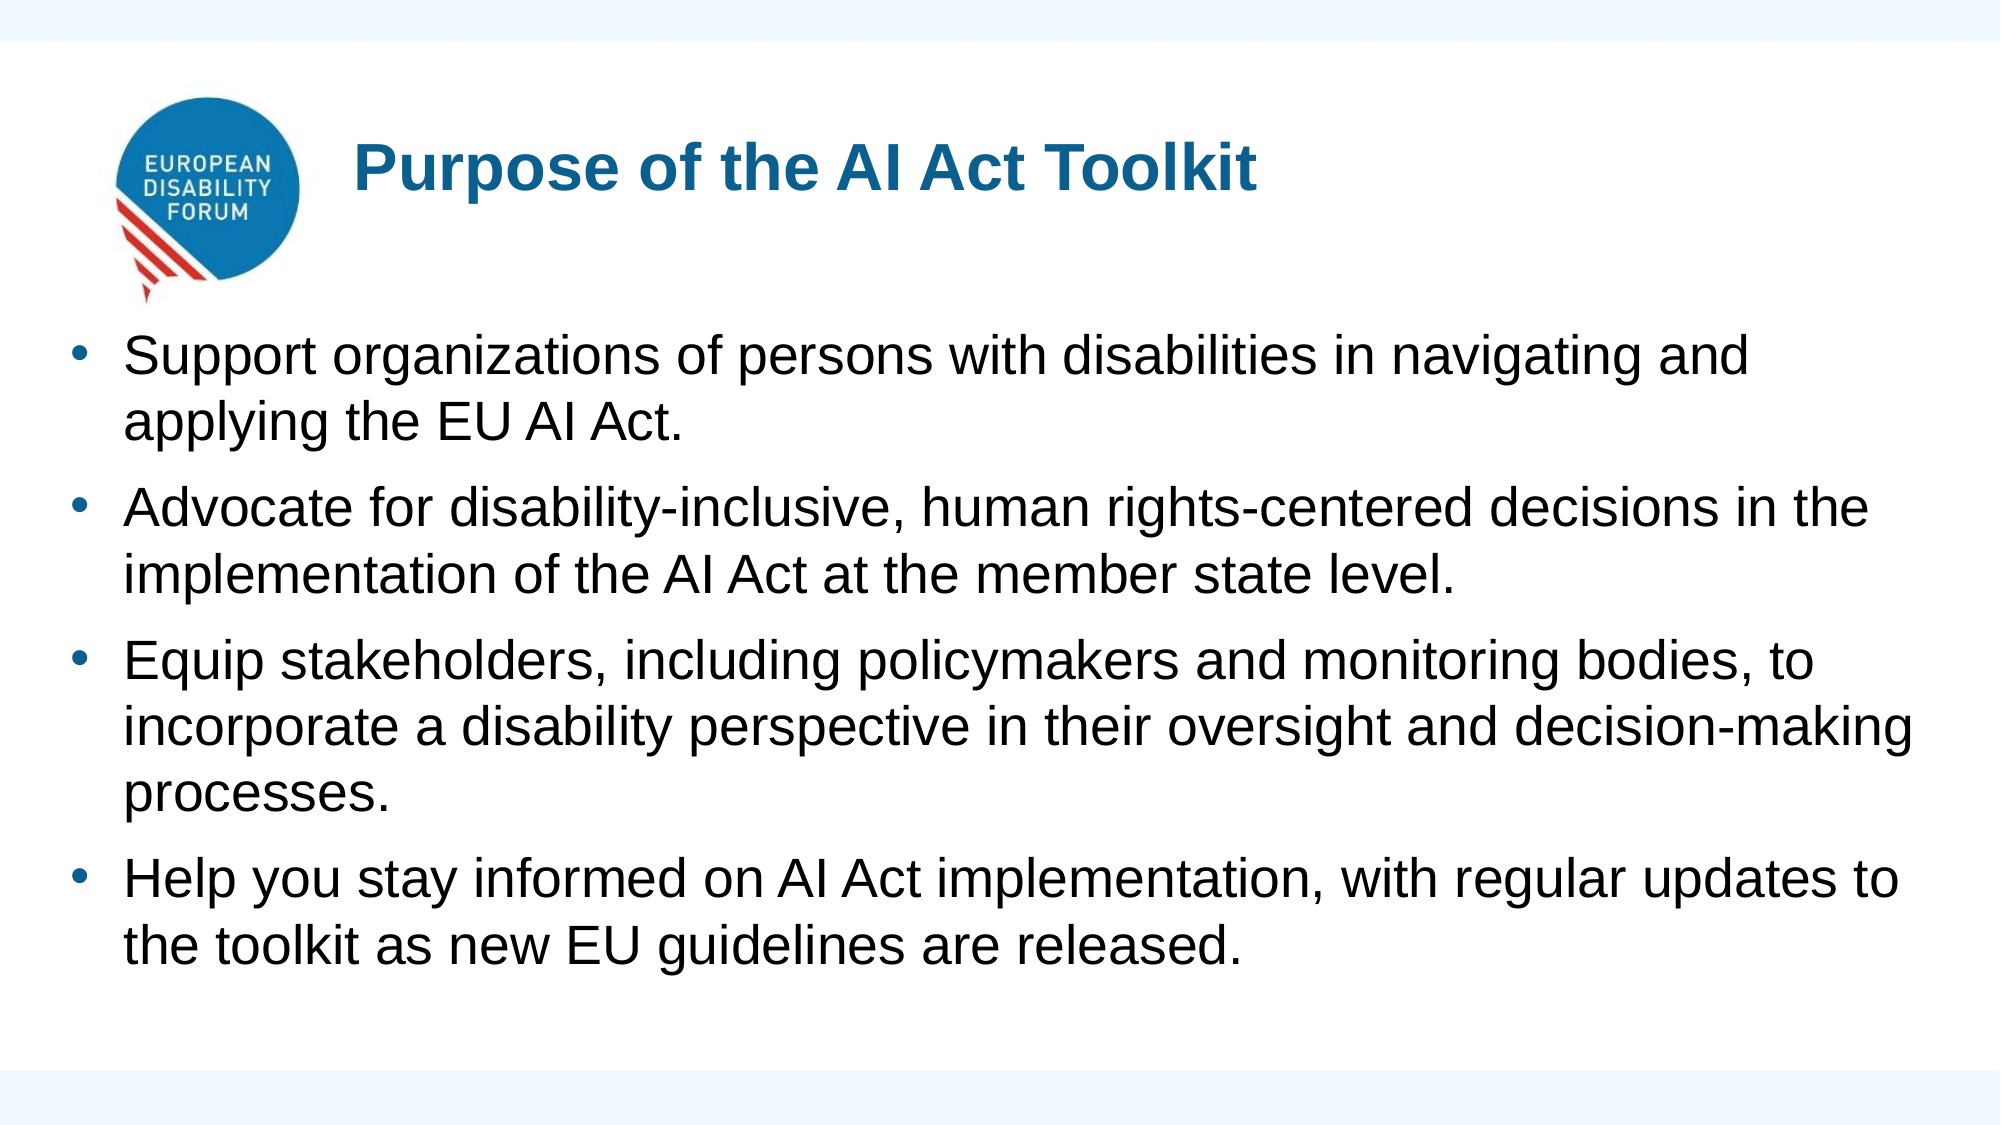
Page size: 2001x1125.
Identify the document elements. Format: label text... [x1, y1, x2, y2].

list Support organizations of persons with disabilities in navigating and applying the EU AI Act. Advocate for disability-inclusive, human rights-centered decisions in the implementation of the AI Act at the member state level. Equip stakeholders, including policymakers and monitoring bodies, to incorporate a disability perspective in their oversight and decision-making processes. Help you stay informed on AI Act implementation, with regular updates to the toolkit as new EU guidelines are released. [55, 311, 1945, 984]
title Purpose of the AI Act Toolkit [338, 116, 1901, 225]
picture [0, 0, 2000, 1125]
